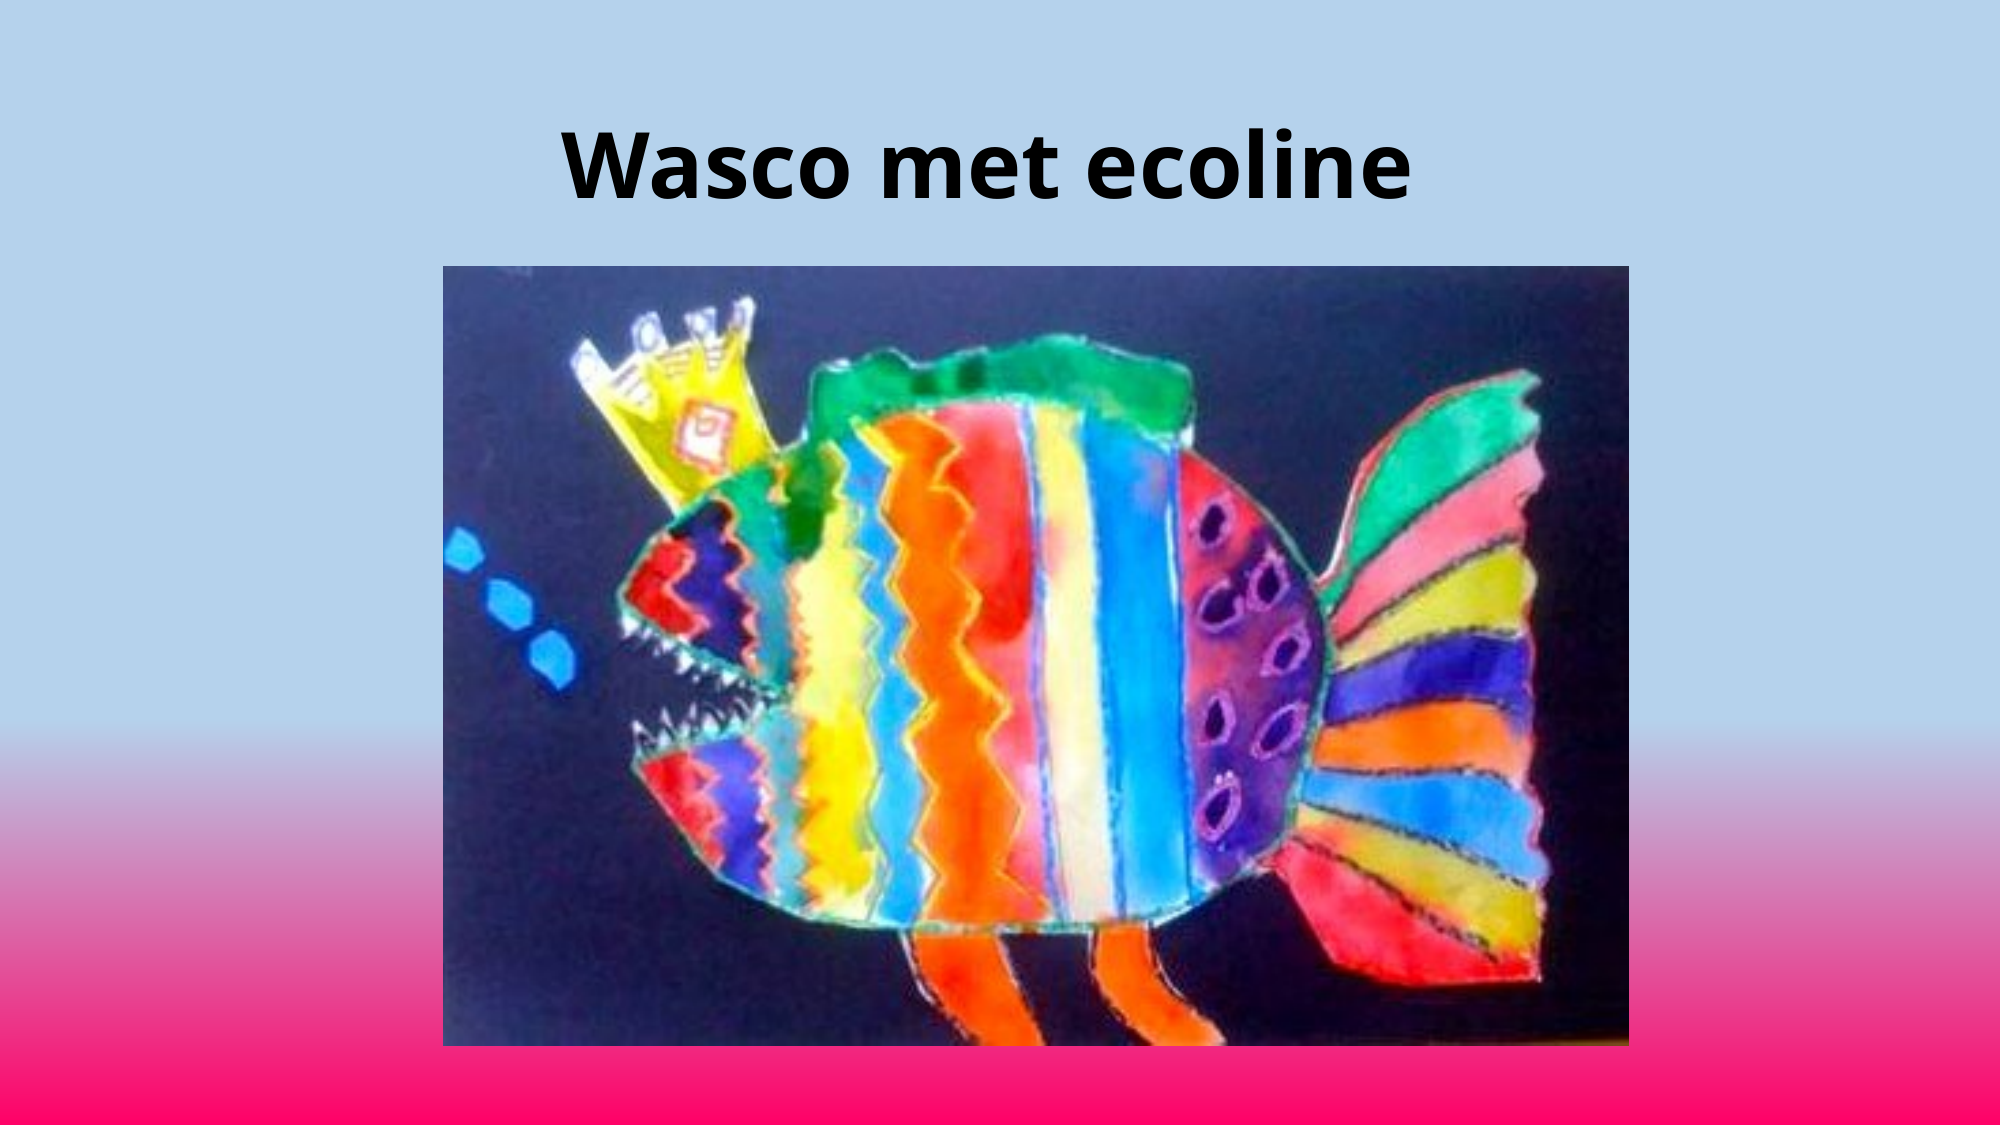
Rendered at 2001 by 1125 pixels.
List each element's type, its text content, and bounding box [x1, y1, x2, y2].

title Wasco met ecoline [137, 59, 1863, 278]
picture [443, 266, 1629, 1046]
